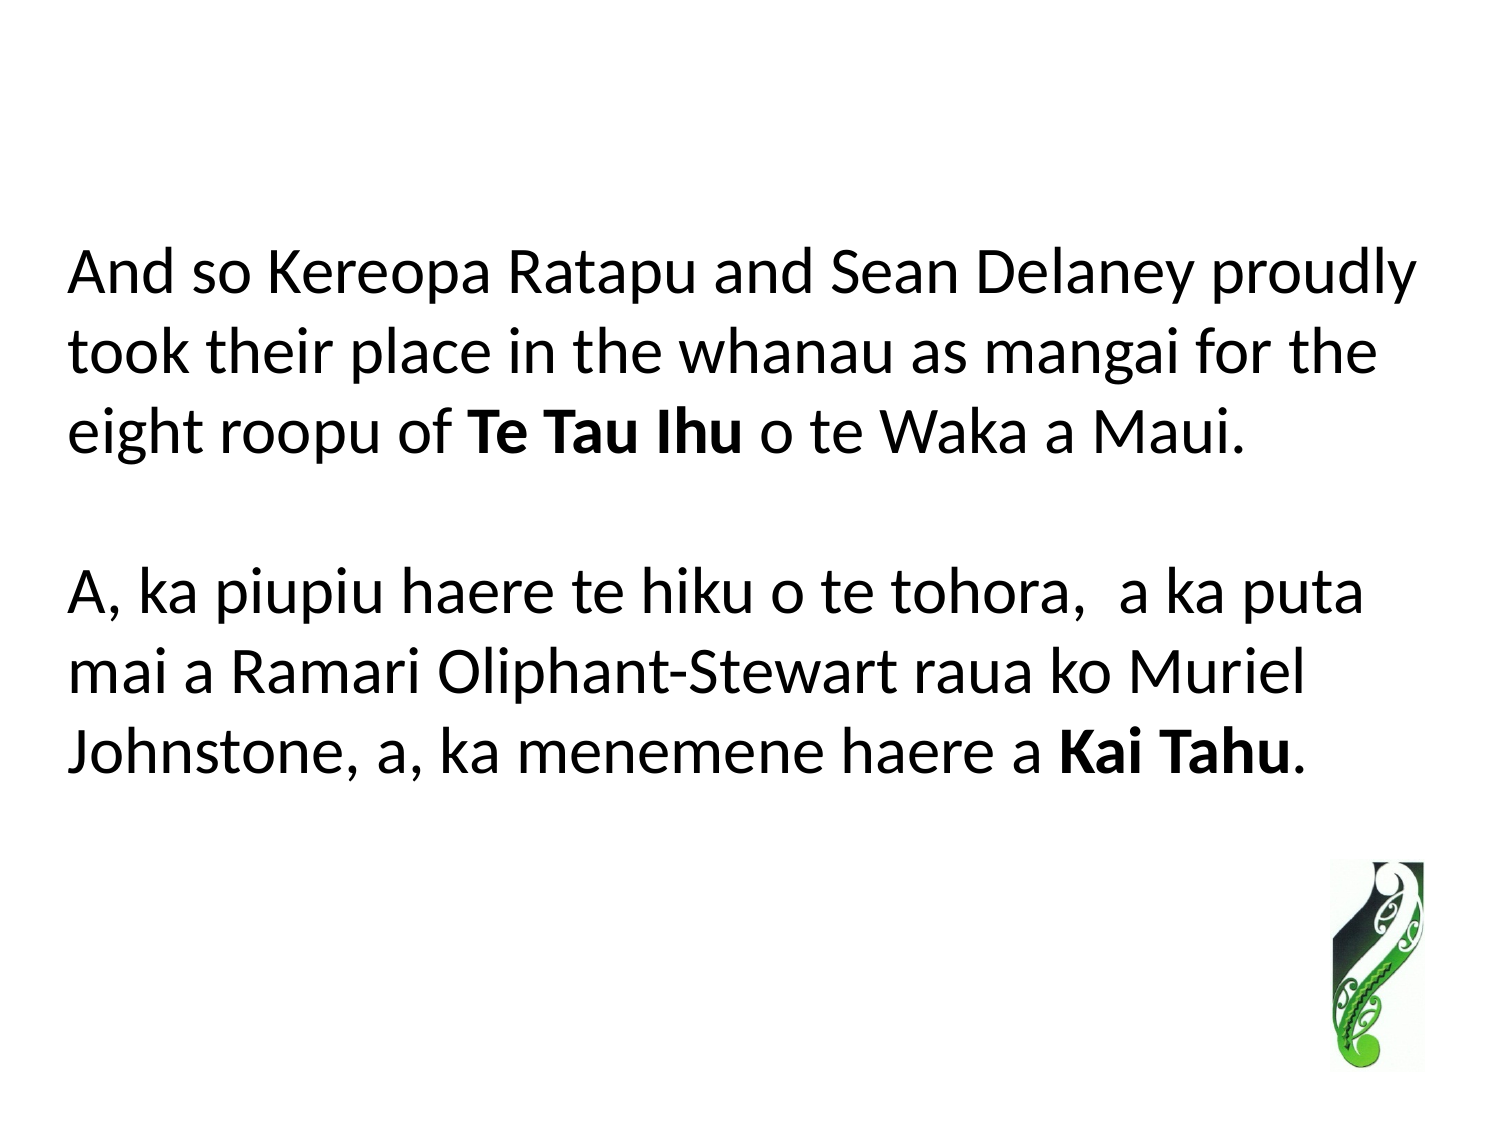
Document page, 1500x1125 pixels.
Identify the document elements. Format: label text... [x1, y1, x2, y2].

text_box And so Kereopa Ratapu and Sean Delaney proudly took their place in the whanau as mangai for the eight roopu of Te Tau Ihu o te Waka a Maui. A, ka piupiu haere te hiku o te tohora, a ka puta mai a Ramari Oliphant-Stewart raua ko Muriel Johnstone, a, ka menemene haere a Kai Tahu. [53, 219, 1447, 840]
picture [1330, 859, 1426, 1073]
